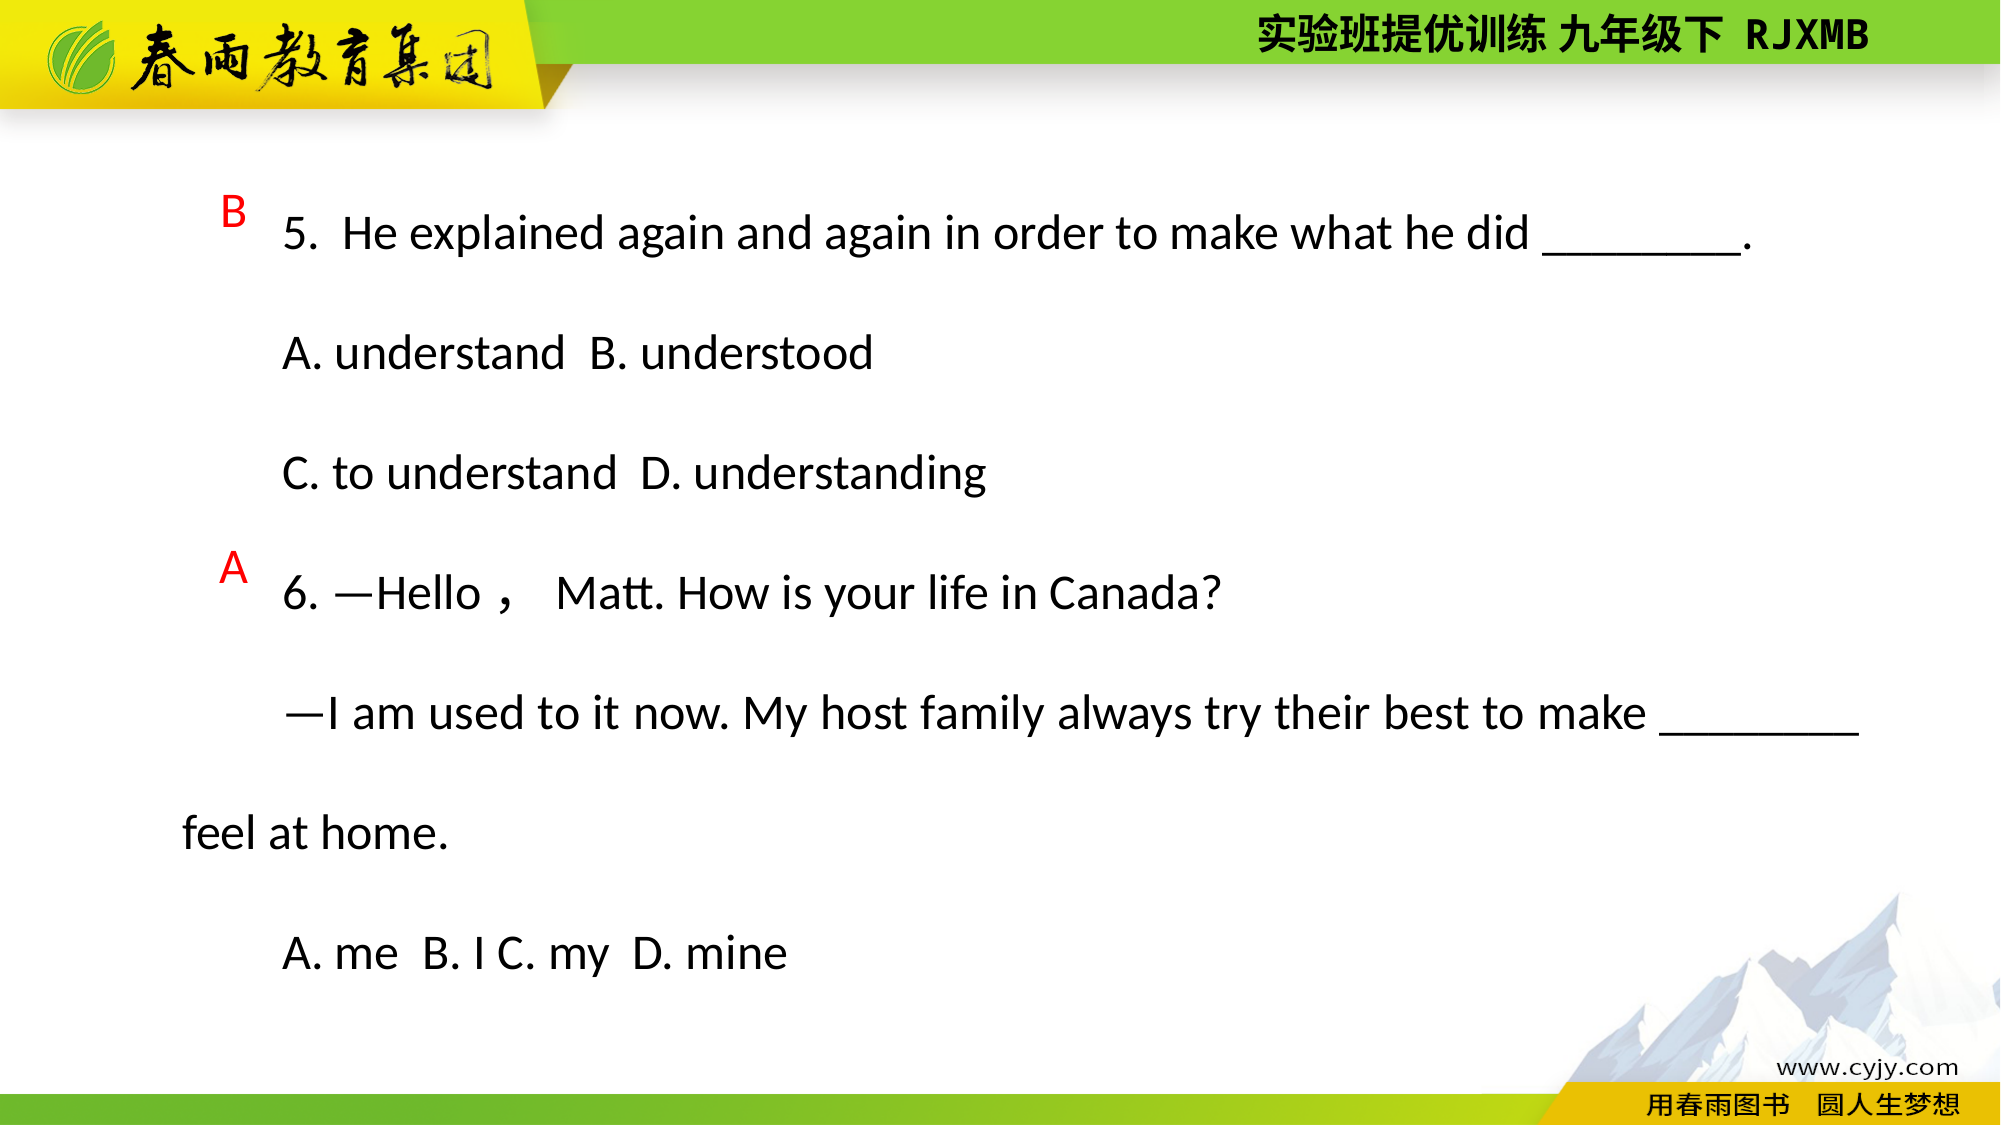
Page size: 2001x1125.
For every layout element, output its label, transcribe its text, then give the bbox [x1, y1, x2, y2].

text_box A [204, 526, 264, 602]
picture [0, 0, 2001, 1125]
text_box B [194, 170, 264, 246]
text_box 5. He explained again and again in order to make what he did ________. A. understand B. understood C. to understand D. understanding 6. —Hello，Matt. How is your life in Canada? —I am used to it now. My host family always try their best to make ________ feel at home. A. me B. I C. my D. mine [167, 132, 1875, 988]
